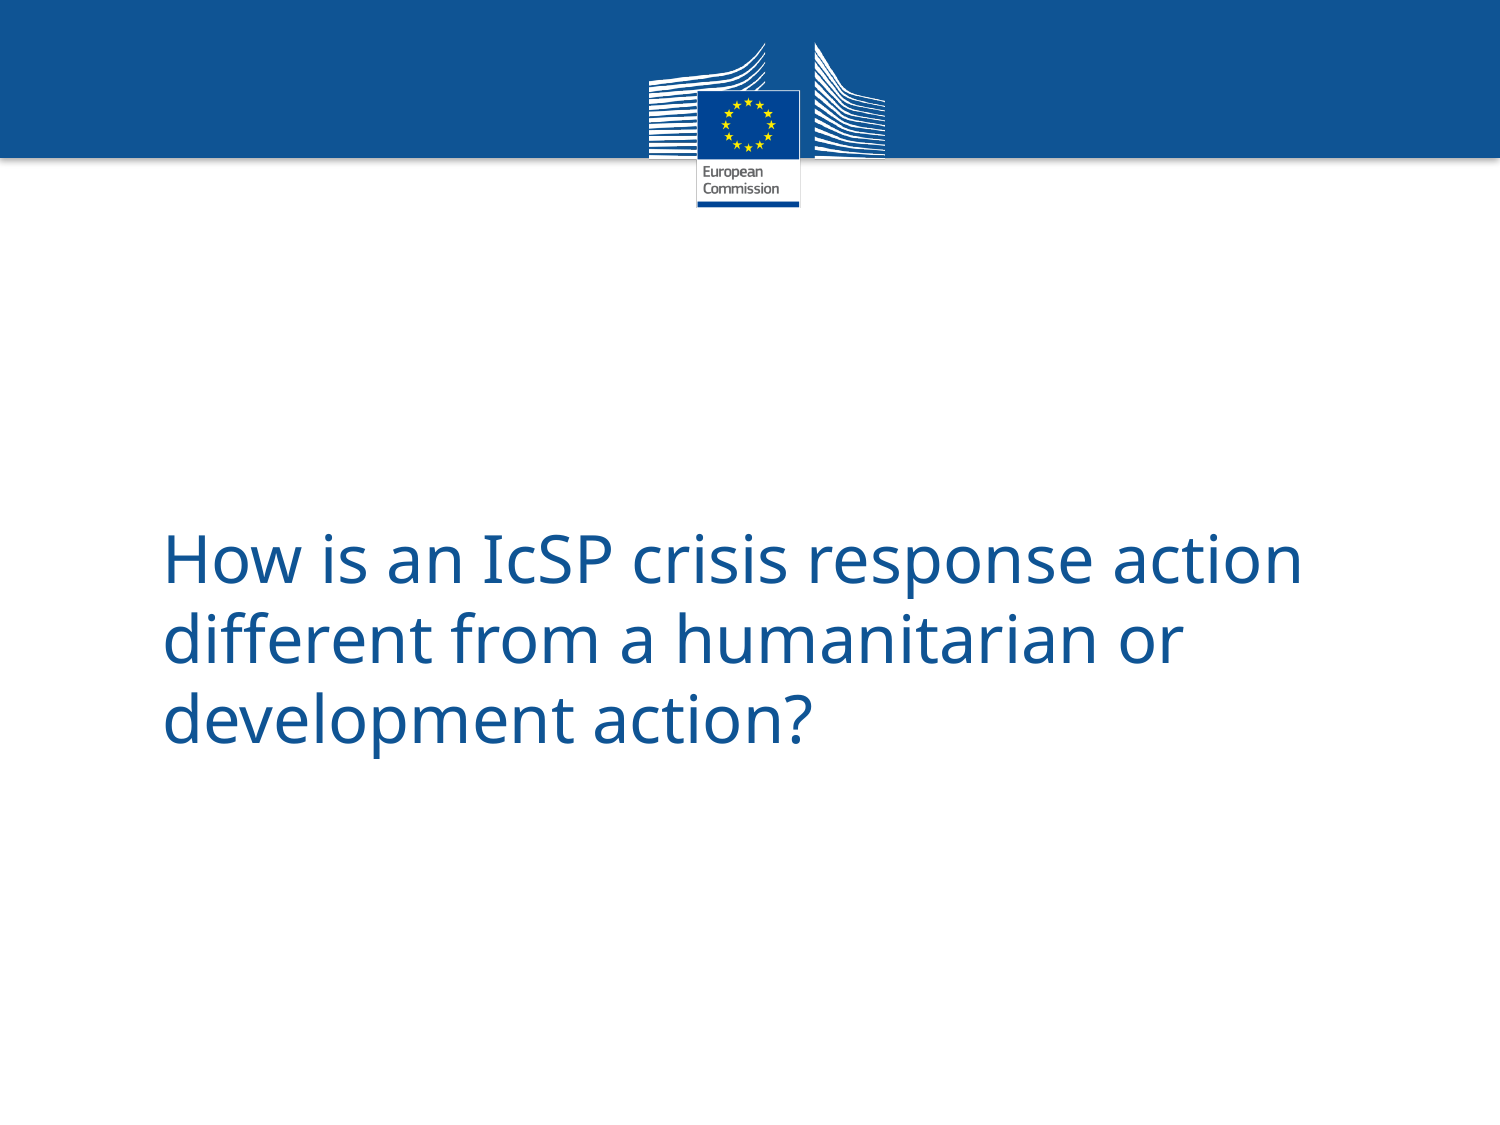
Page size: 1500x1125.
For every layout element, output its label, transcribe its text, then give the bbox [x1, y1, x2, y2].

text_box How is an IcSP crisis response action different from a humanitarian or development action? [147, 509, 1365, 764]
picture [649, 42, 885, 208]
